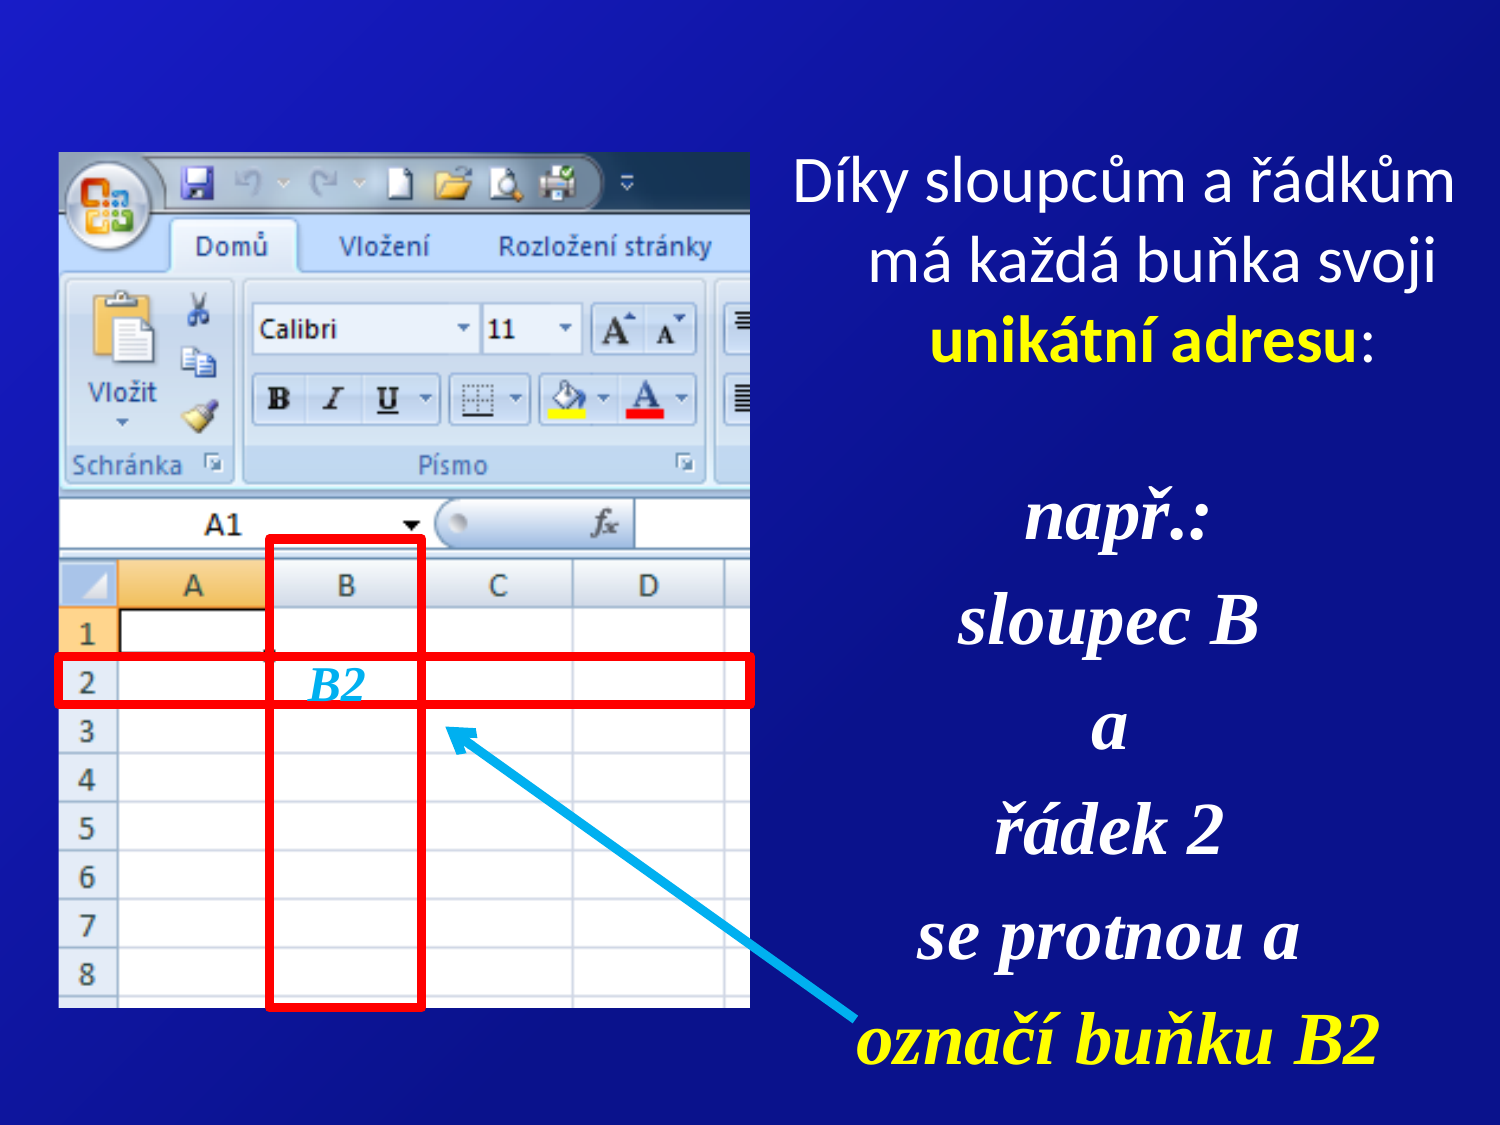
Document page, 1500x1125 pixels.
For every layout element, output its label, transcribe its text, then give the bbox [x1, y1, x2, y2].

picture [58, 152, 751, 1008]
text_box např.: sloupec B a řádek 2 se protnou a označí buňku B2 [755, 457, 1500, 961]
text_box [445, 726, 856, 1020]
text_box Díky sloupcům a řádkům má každá buňka svoji unikátní adresu: [749, 128, 1500, 293]
